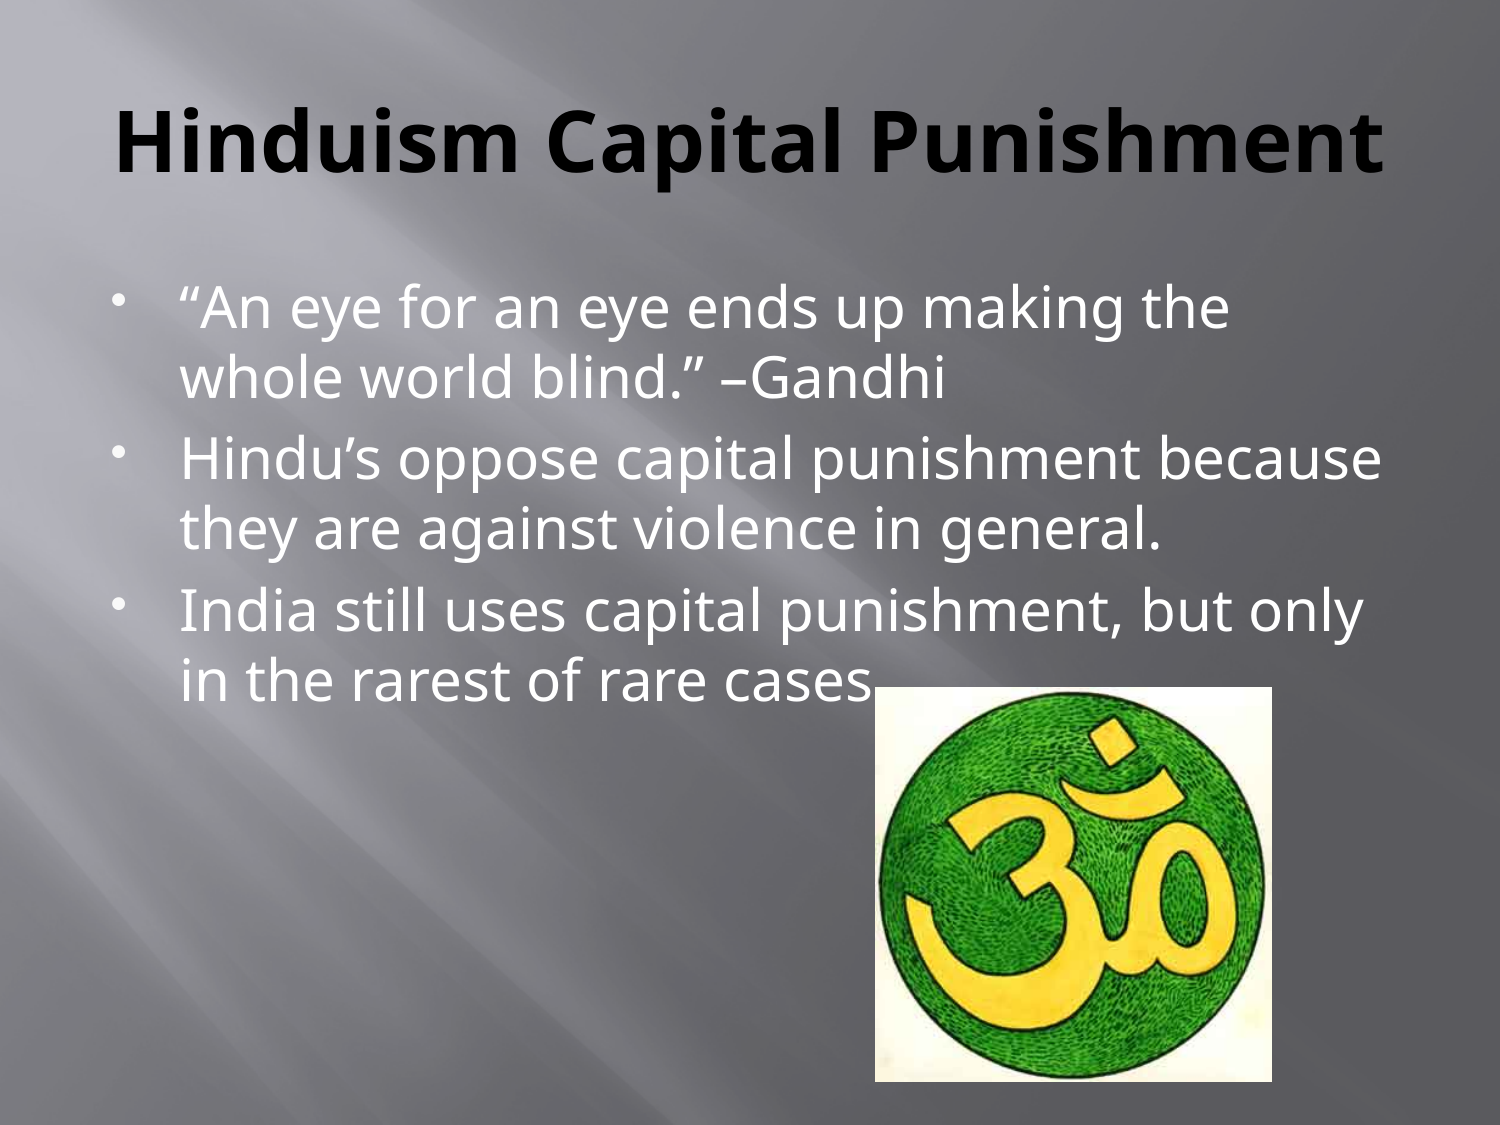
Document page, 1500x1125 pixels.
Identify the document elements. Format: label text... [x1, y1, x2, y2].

list “An eye for an eye ends up making the whole world blind.” –Gandhi Hindu’s oppose capital punishment because they are against violence in general. India still uses capital punishment, but only in the rarest of rare cases. [75, 262, 1425, 1035]
picture [874, 687, 1273, 1083]
title Hinduism Capital Punishment [75, 45, 1425, 233]
